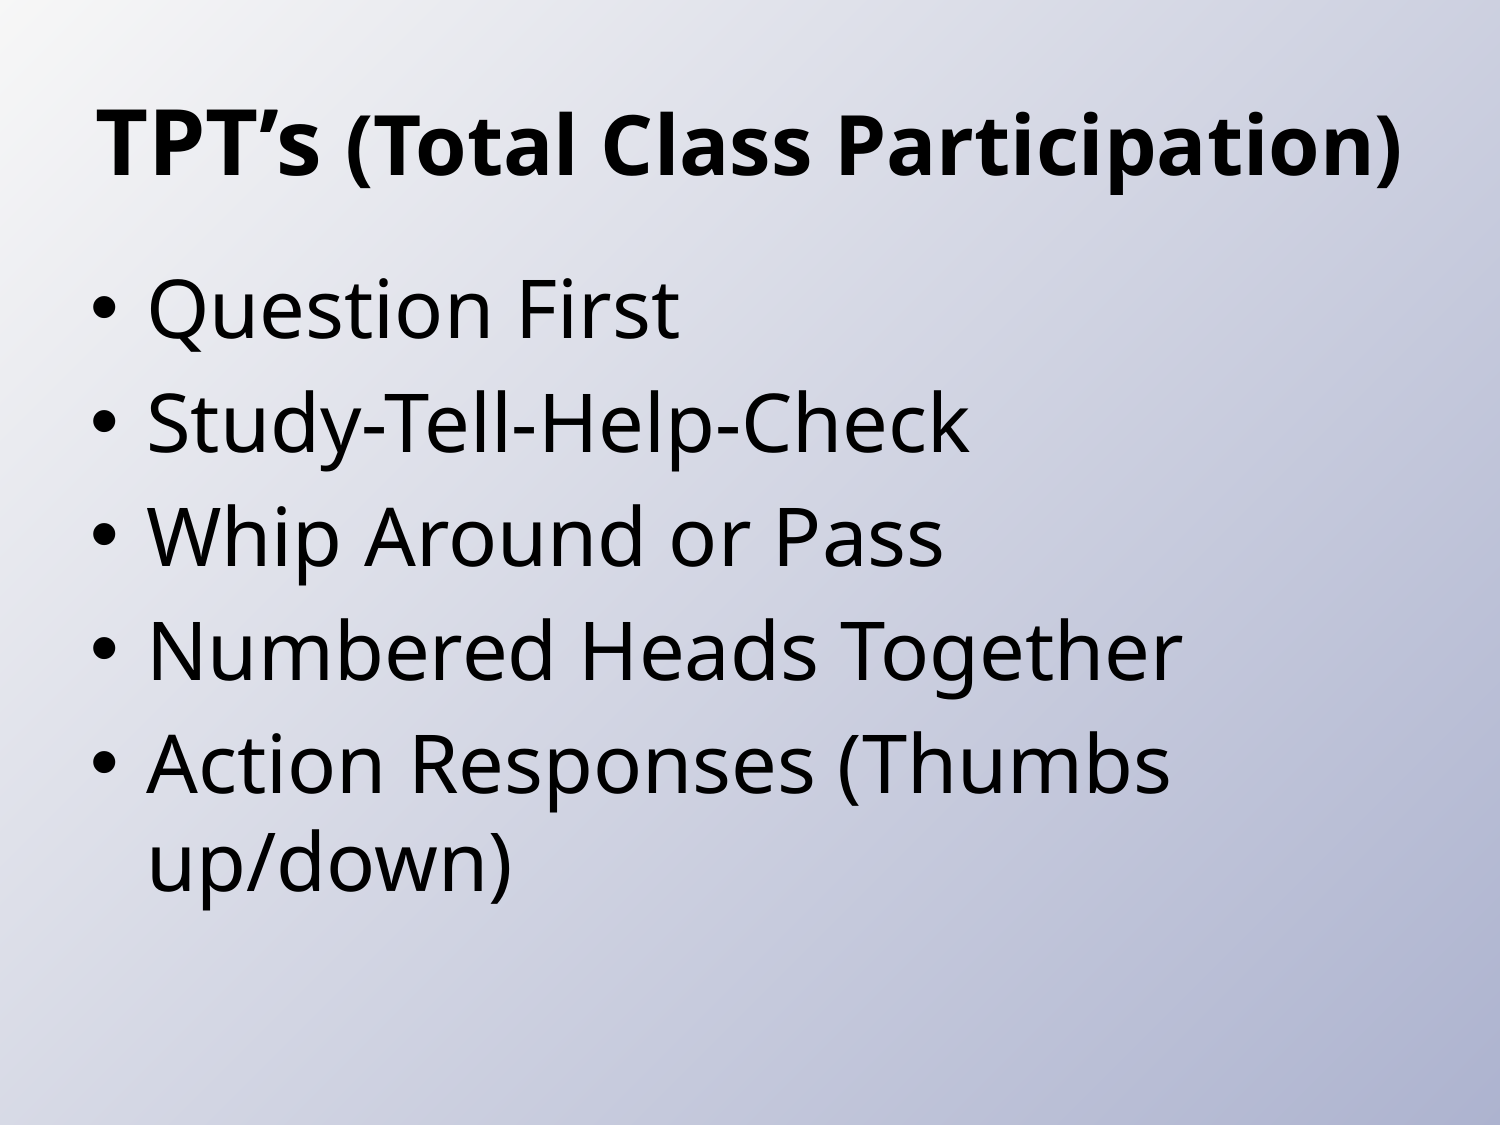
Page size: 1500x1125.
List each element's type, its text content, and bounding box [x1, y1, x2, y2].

title TPT’s (Total Class Participation) [0, 45, 1500, 233]
list Question First Study-Tell-Help-Check Whip Around or Pass Numbered Heads Together Action Responses (Thumbs up/down) [75, 249, 1425, 1100]
